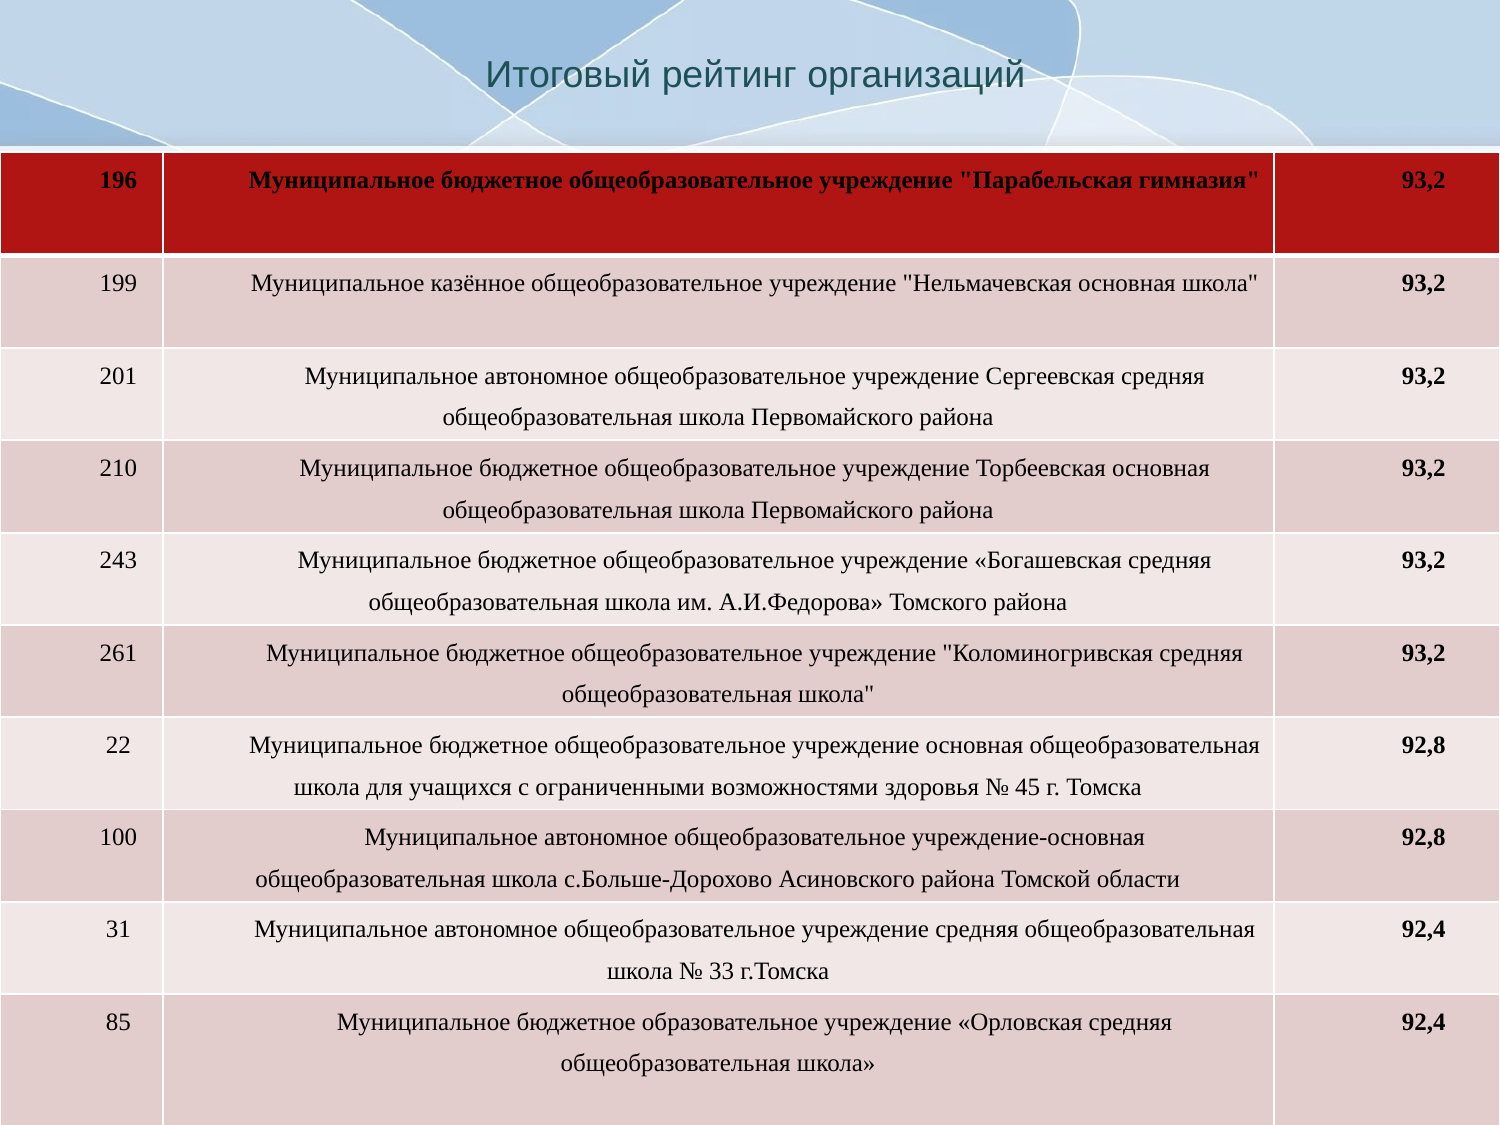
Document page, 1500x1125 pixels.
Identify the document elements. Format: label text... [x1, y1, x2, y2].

table_cell 92,8 [1275, 810, 1499, 901]
table_cell 92,8 [1275, 718, 1499, 809]
table_cell 93,2 [1275, 626, 1499, 716]
table_cell Муниципальное бюджетное общеобразовательное учреждение «Богашевская средняя общеобразовательная школа им. А.И.Федорова» Томского района [164, 534, 1273, 624]
table_cell 201 [1, 349, 162, 439]
table_cell 243 [1, 534, 162, 624]
table_cell Муниципальное автономное общеобразовательное учреждение Сергеевская средняя общеобразовательная школа Первомайского района [164, 349, 1273, 439]
table_cell Муниципальное казённое общеобразовательное учреждение "Нельмачевская основная школа" [164, 258, 1273, 347]
table_cell 199 [1, 258, 162, 347]
table_header Муниципальное бюджетное общеобразовательное учреждение "Парабельская гимназия" [164, 153, 1273, 253]
table_cell Муниципальное бюджетное общеобразовательное учреждение основная общеобразовательная школа для учащихся с ограниченными возможностями здоровья № 45 г. Томска [164, 718, 1273, 809]
table_header 196 [1, 153, 162, 253]
table_cell 85 [1, 995, 162, 1125]
table_cell 93,2 [1275, 441, 1499, 532]
table_cell 31 [1, 903, 162, 993]
table_cell Муниципальное бюджетное общеобразовательное учреждение "Коломиногривская средняя общеобразовательная школа" [164, 626, 1273, 716]
table_cell 261 [1, 626, 162, 716]
table_cell 92,4 [1275, 903, 1499, 993]
table_cell 93,2 [1275, 258, 1499, 347]
table_cell 93,2 [1275, 534, 1499, 624]
title Итоговый рейтинг организаций [75, 45, 1425, 151]
table_cell 100 [1, 810, 162, 901]
table_cell 210 [1, 441, 162, 532]
table_cell Муниципальное автономное общеобразовательное учреждение-основная общеобразовательная школа с.Больше-Дорохово Асиновского района Томской области [164, 810, 1273, 901]
table_cell 94 [0, 0, 1500, 151]
table_cell Муниципальное бюджетное образовательное учреждение «Орловская cредняя общеобразовательная школа» [164, 995, 1273, 1125]
table_header 93,2 [1275, 153, 1499, 253]
table_cell 22 [1, 718, 162, 809]
table_cell Муниципальное бюджетное общеобразовательное учреждение Торбеевская основная общеобразовательная школа Первомайского района [164, 441, 1273, 532]
table_cell 92,4 [1275, 995, 1499, 1125]
table_cell 93,2 [1275, 349, 1499, 439]
table_cell Муниципальное автономное общеобразовательное учреждение средняя общеобразовательная школа № 33 г.Томска [164, 903, 1273, 993]
